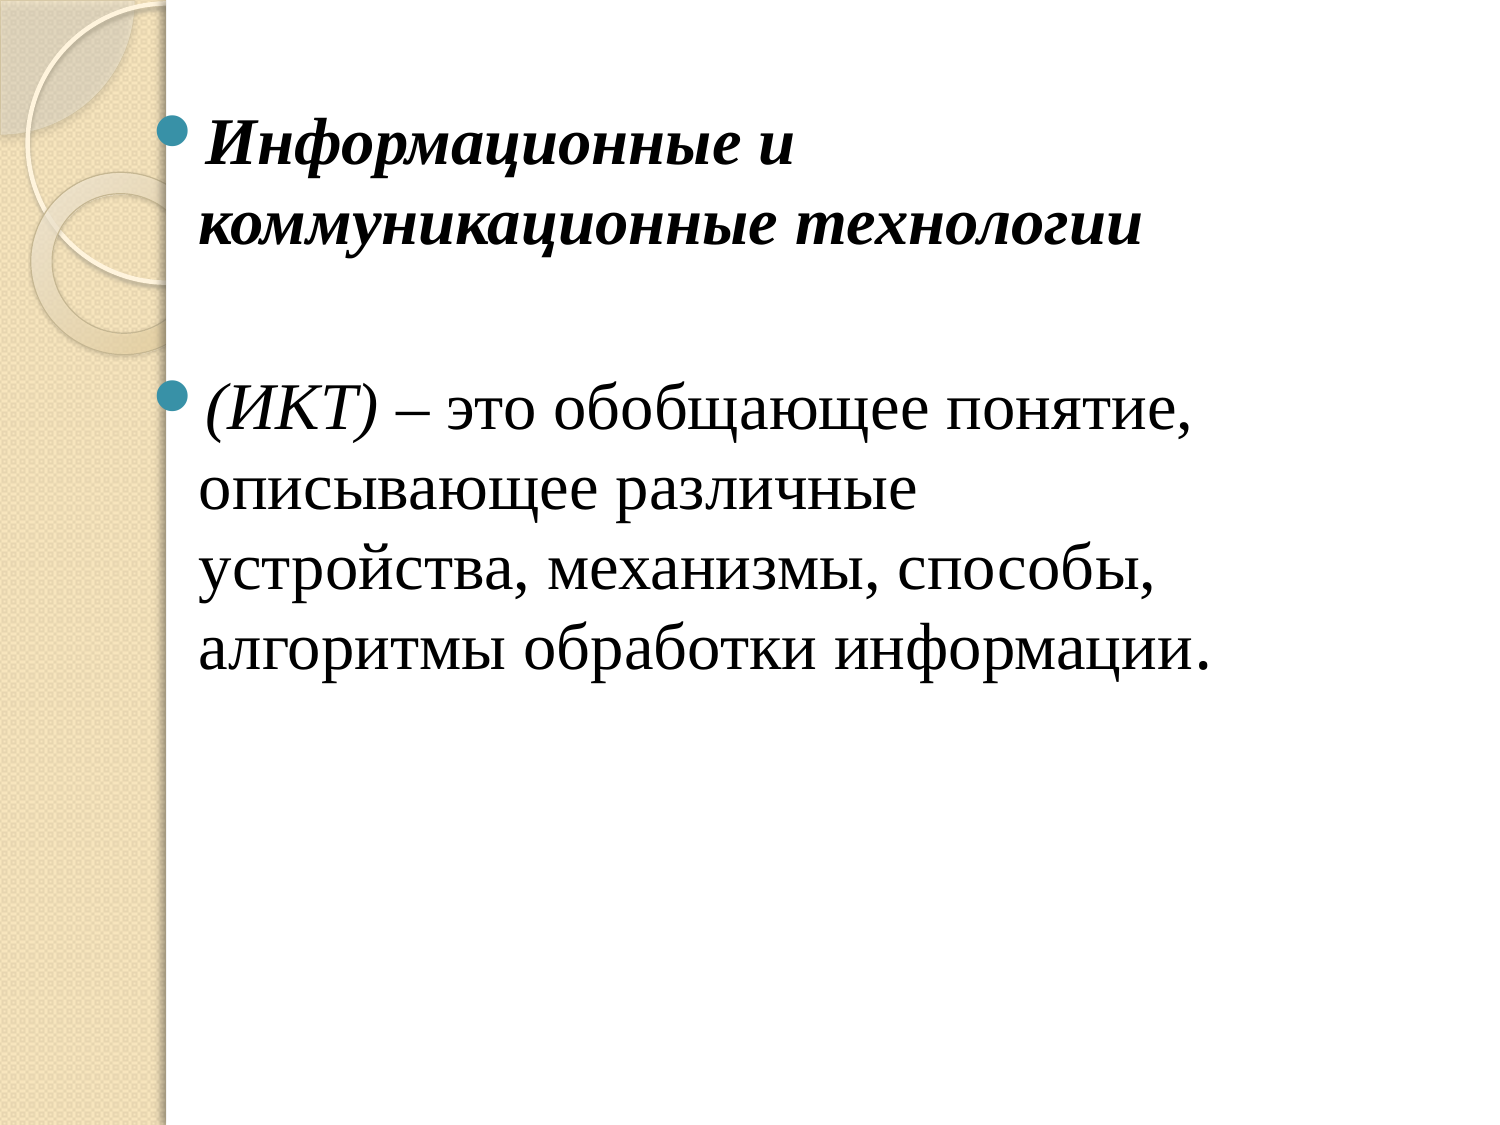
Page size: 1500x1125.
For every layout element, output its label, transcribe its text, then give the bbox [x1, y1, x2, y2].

list Информационные и коммуникационные технологии (ИКТ) – это обобщающее понятие, описывающее различные устройства, механизмы, способы, алгоритмы обработки информации. [123, 90, 1275, 900]
